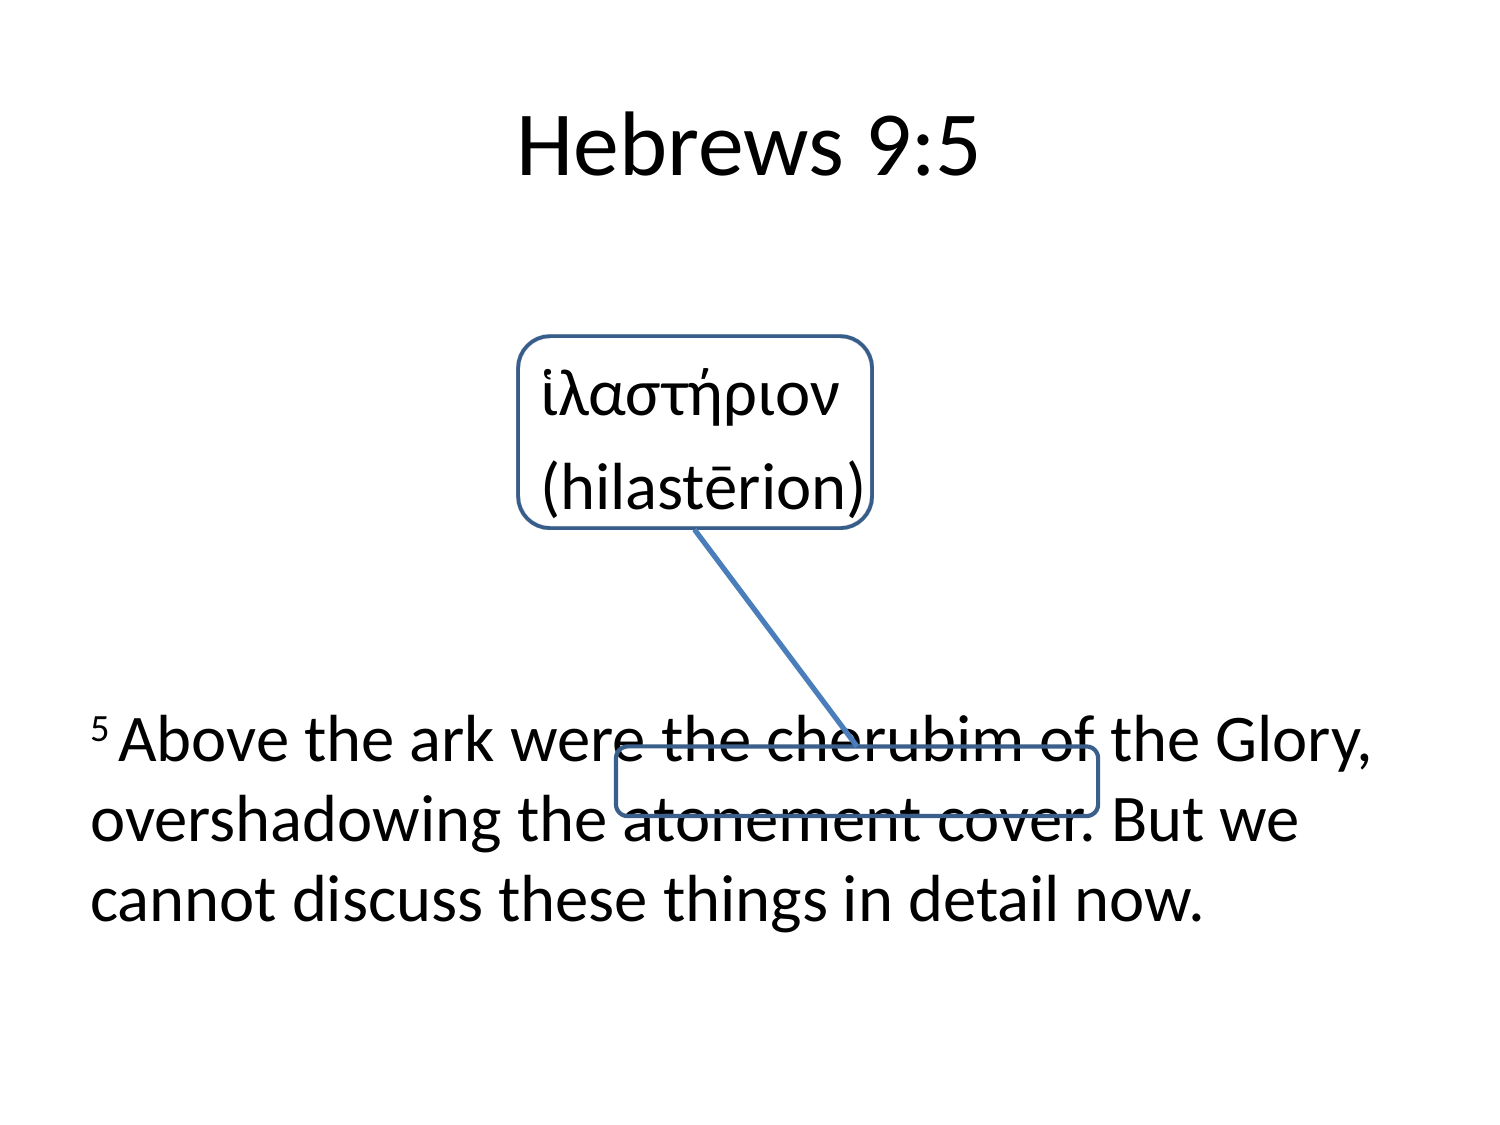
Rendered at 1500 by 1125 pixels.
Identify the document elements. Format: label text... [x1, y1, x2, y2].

text_box [613, 744, 1101, 819]
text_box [694, 529, 858, 747]
picture [515, 334, 874, 530]
list ἱλαστήριον (hilastērion) 5 Above the ark were the cherubim of the Glory, overshadowing the atonement cover. But we cannot discuss these things in detail now. [75, 262, 1425, 1005]
title Hebrews 9:5 [75, 45, 1425, 233]
